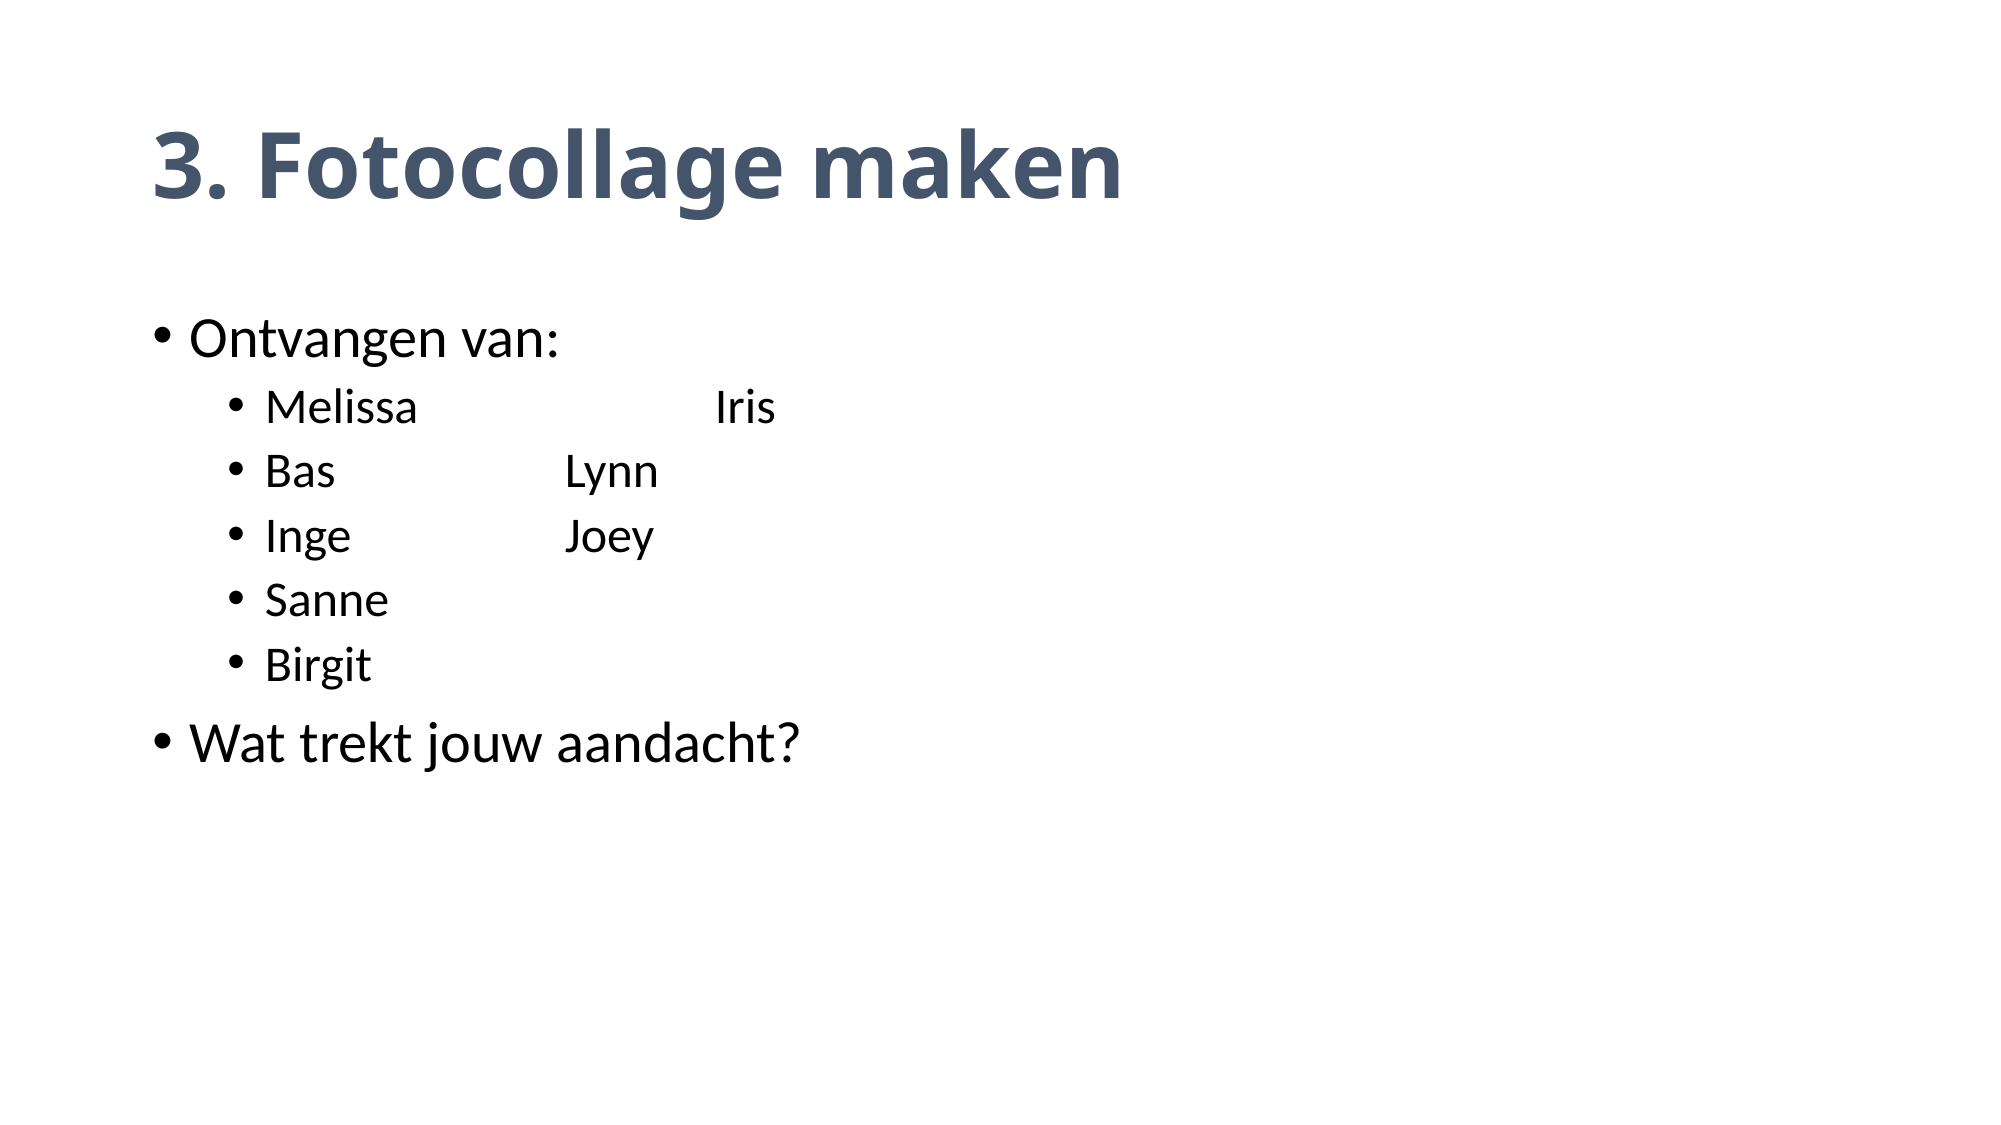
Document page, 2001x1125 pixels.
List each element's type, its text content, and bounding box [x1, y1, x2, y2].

list Ontvangen van: Melissa Iris Bas Lynn Inge Joey Sanne Birgit Wat trekt jouw aandacht? [137, 299, 1863, 1014]
title 3. Fotocollage maken [137, 59, 1863, 278]
